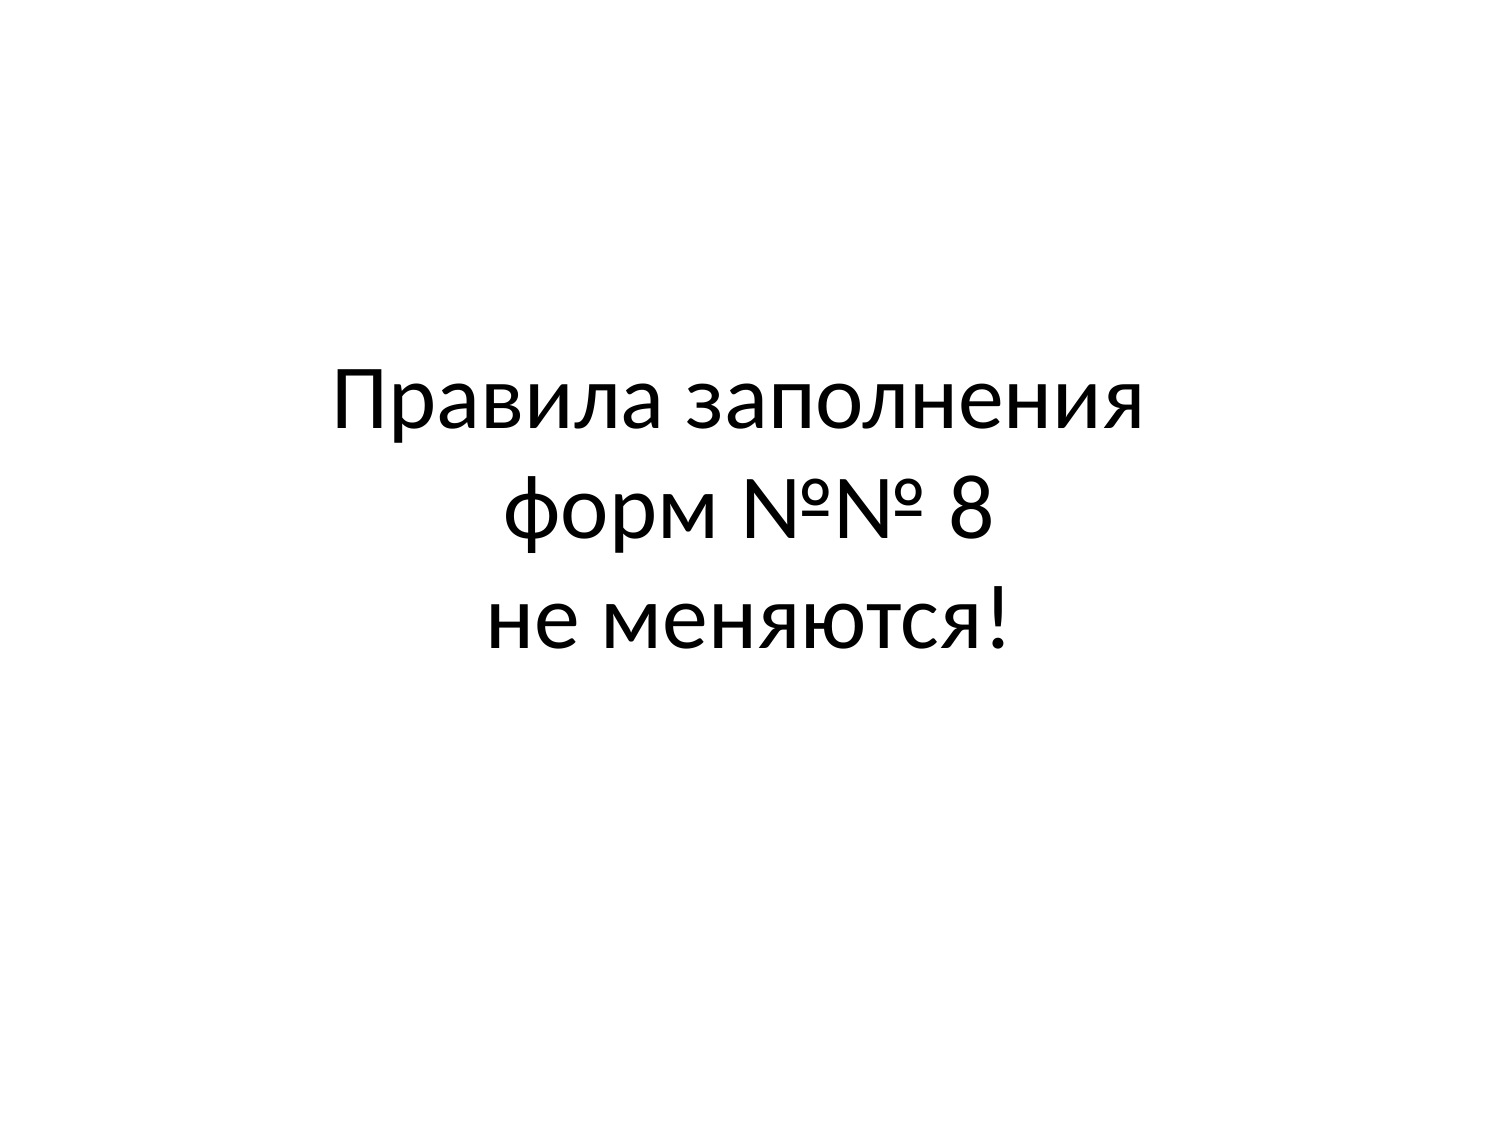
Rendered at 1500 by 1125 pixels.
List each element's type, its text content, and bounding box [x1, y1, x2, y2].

title Правила заполнения форм №№ 8 не меняются! [111, 302, 1388, 812]
